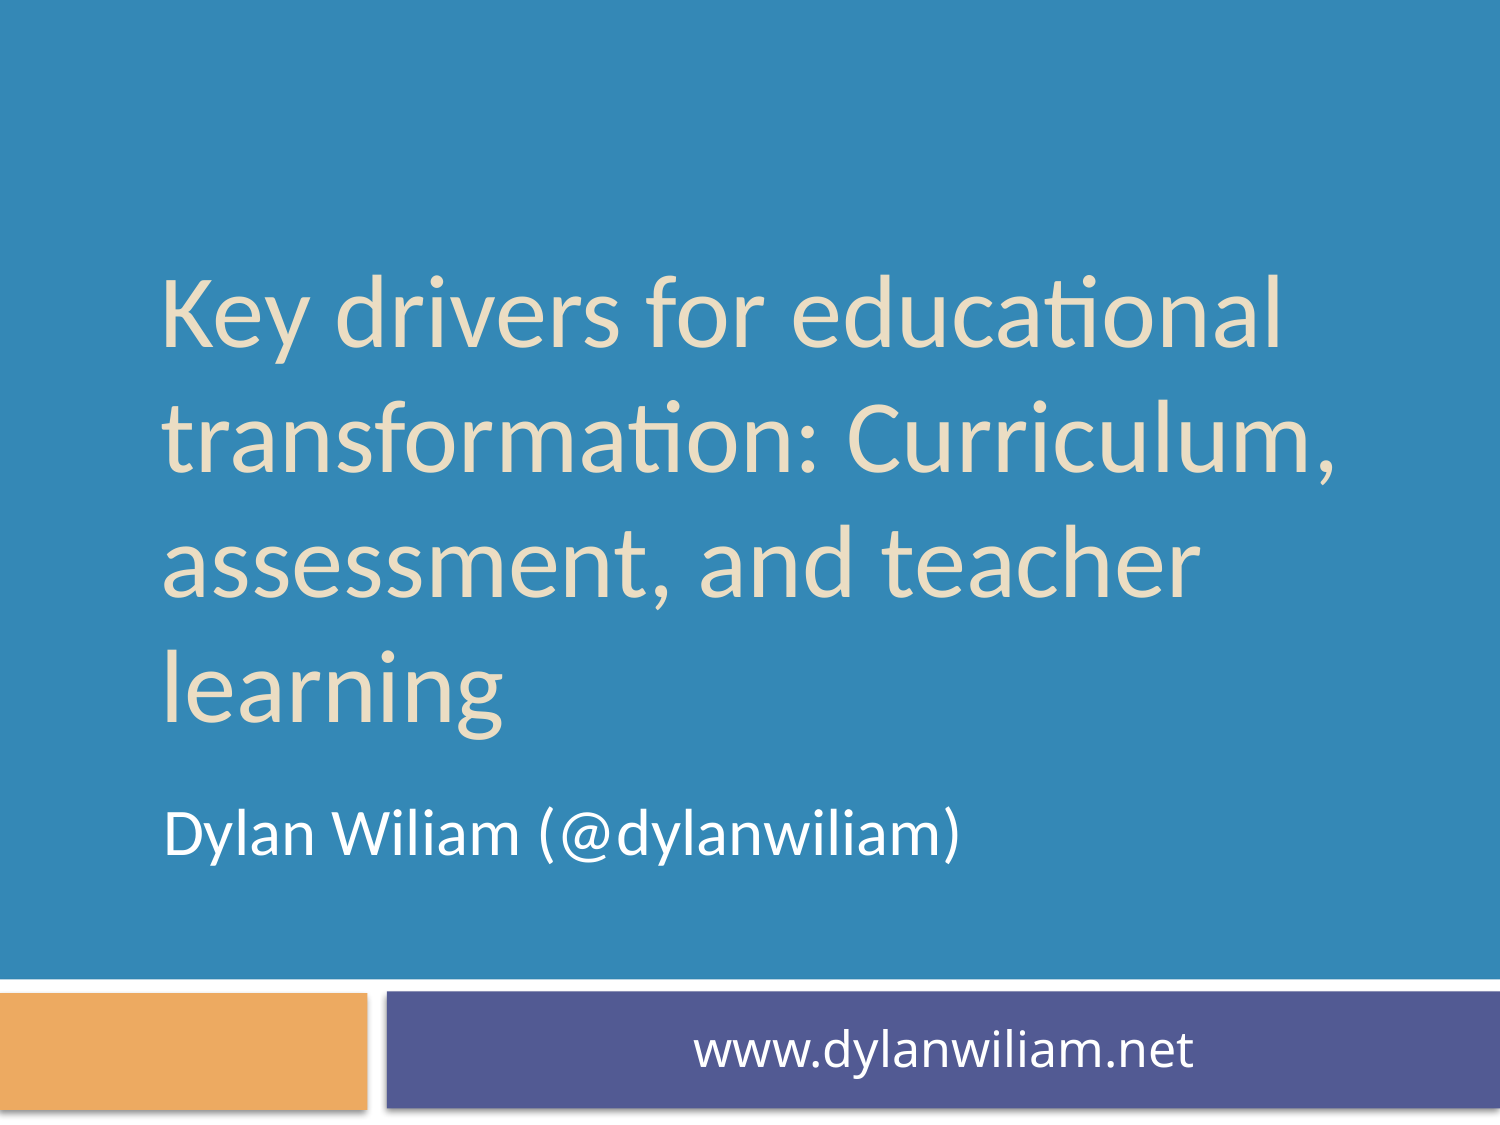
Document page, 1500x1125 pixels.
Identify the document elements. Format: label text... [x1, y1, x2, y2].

title Key drivers for educational transformation: Curriculum, assessment, and teacher learning [145, 247, 1500, 740]
text_box www.dylanwiliam.net [388, 1009, 1500, 1085]
subtitle Dylan Wiliam (@dylanwiliam) [148, 744, 1199, 978]
